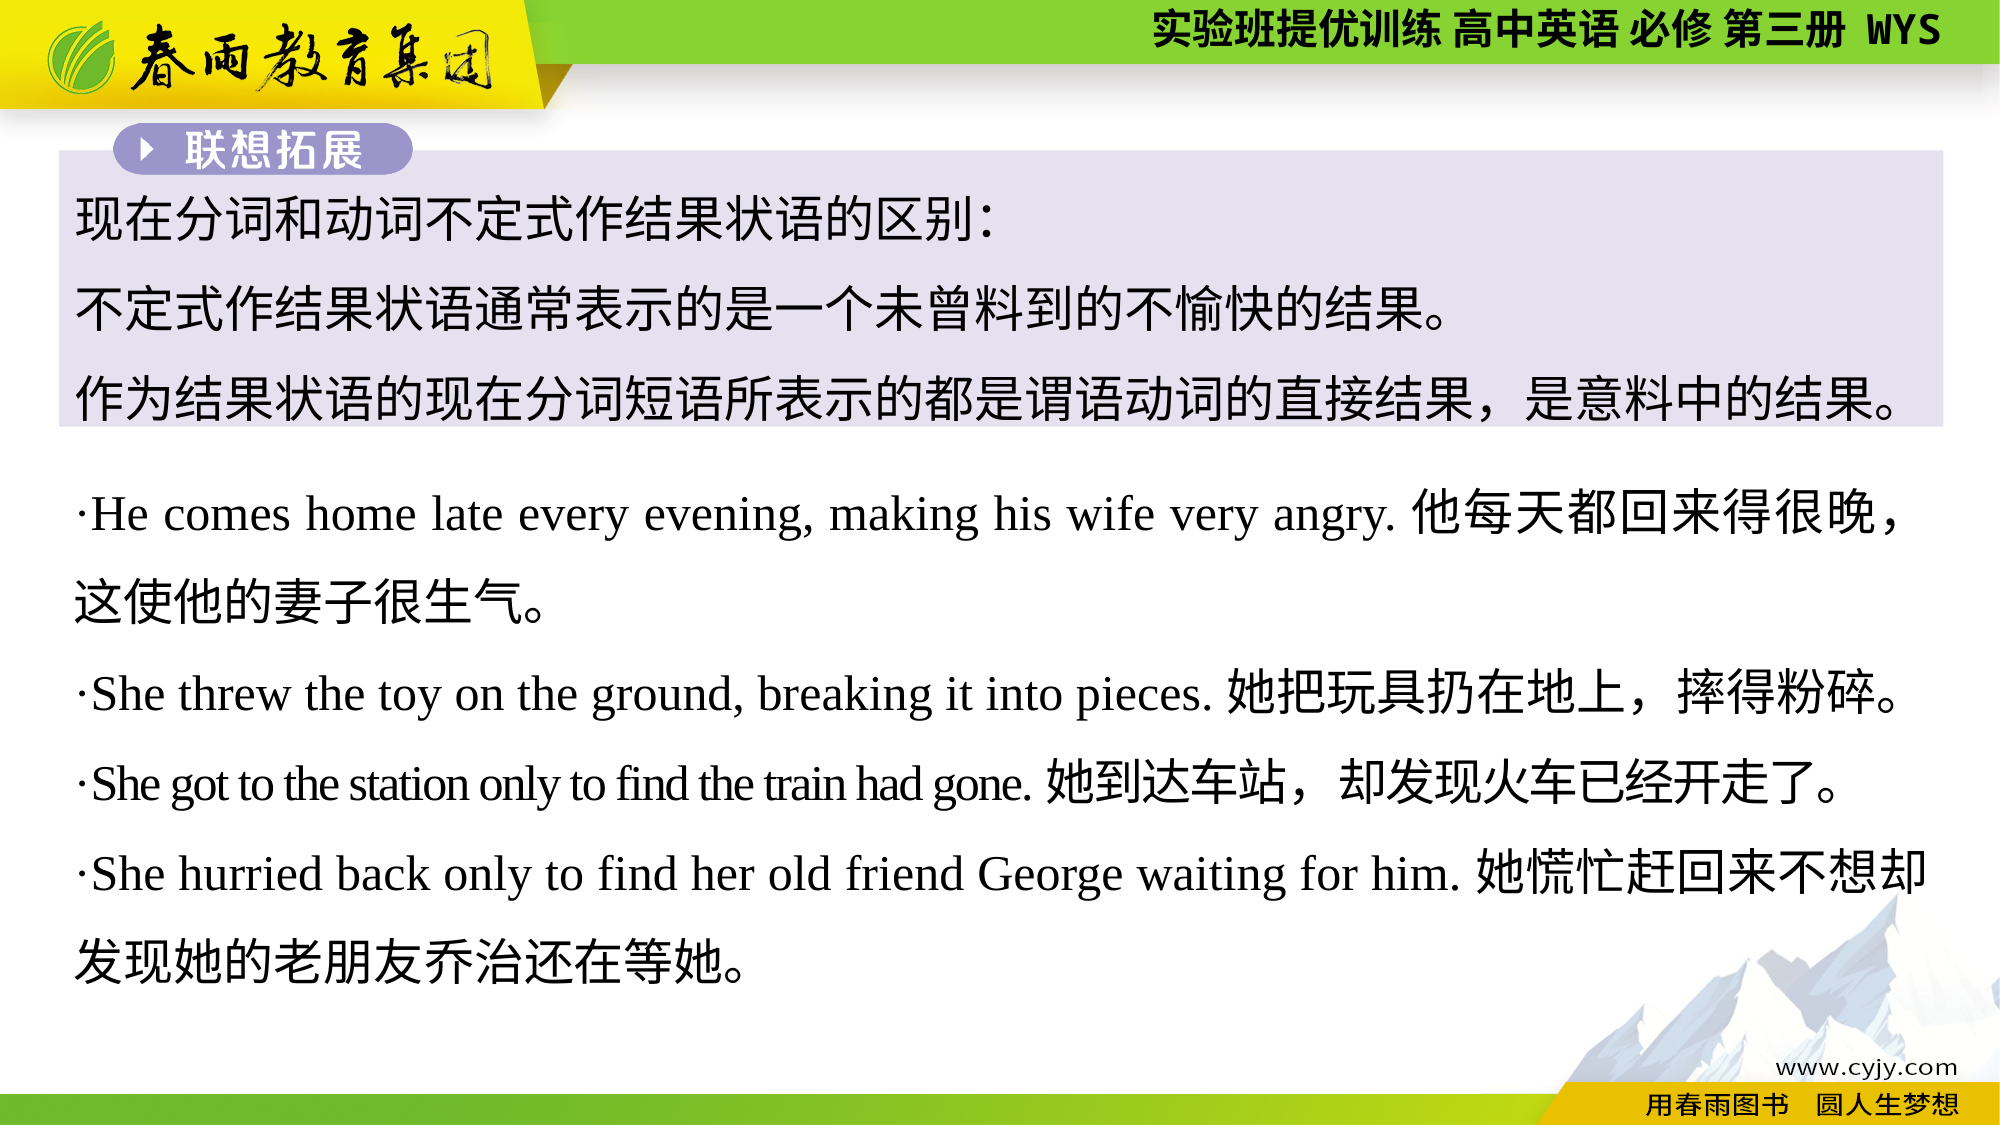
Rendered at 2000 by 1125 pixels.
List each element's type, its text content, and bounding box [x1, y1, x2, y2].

text_box ·He comes home late every evening, making his wife very angry.他每天都回来得很晚，这使他的妻子很生气。 ·She threw the toy on the ground, breaking it into pieces.她把玩具扔在地上，摔得粉碎。 ·She got to the station only to find the train had gone.她到达车站，却发现火车已经开走了。 ·She hurried back only to find her old friend George waiting for him.她慌忙赶回来不想却发现她的老朋友乔治还在等她。 [59, 442, 1944, 998]
picture [0, 0, 2000, 1125]
list 现在分词和动词不定式作结果状语的区别： 不定式作结果状语通常表示的是一个未曾料到的不愉快的结果。 作为结果状语的现在分词短语所表示的都是谓语动词的直接结果，是意料中的结果。 [59, 150, 1944, 427]
